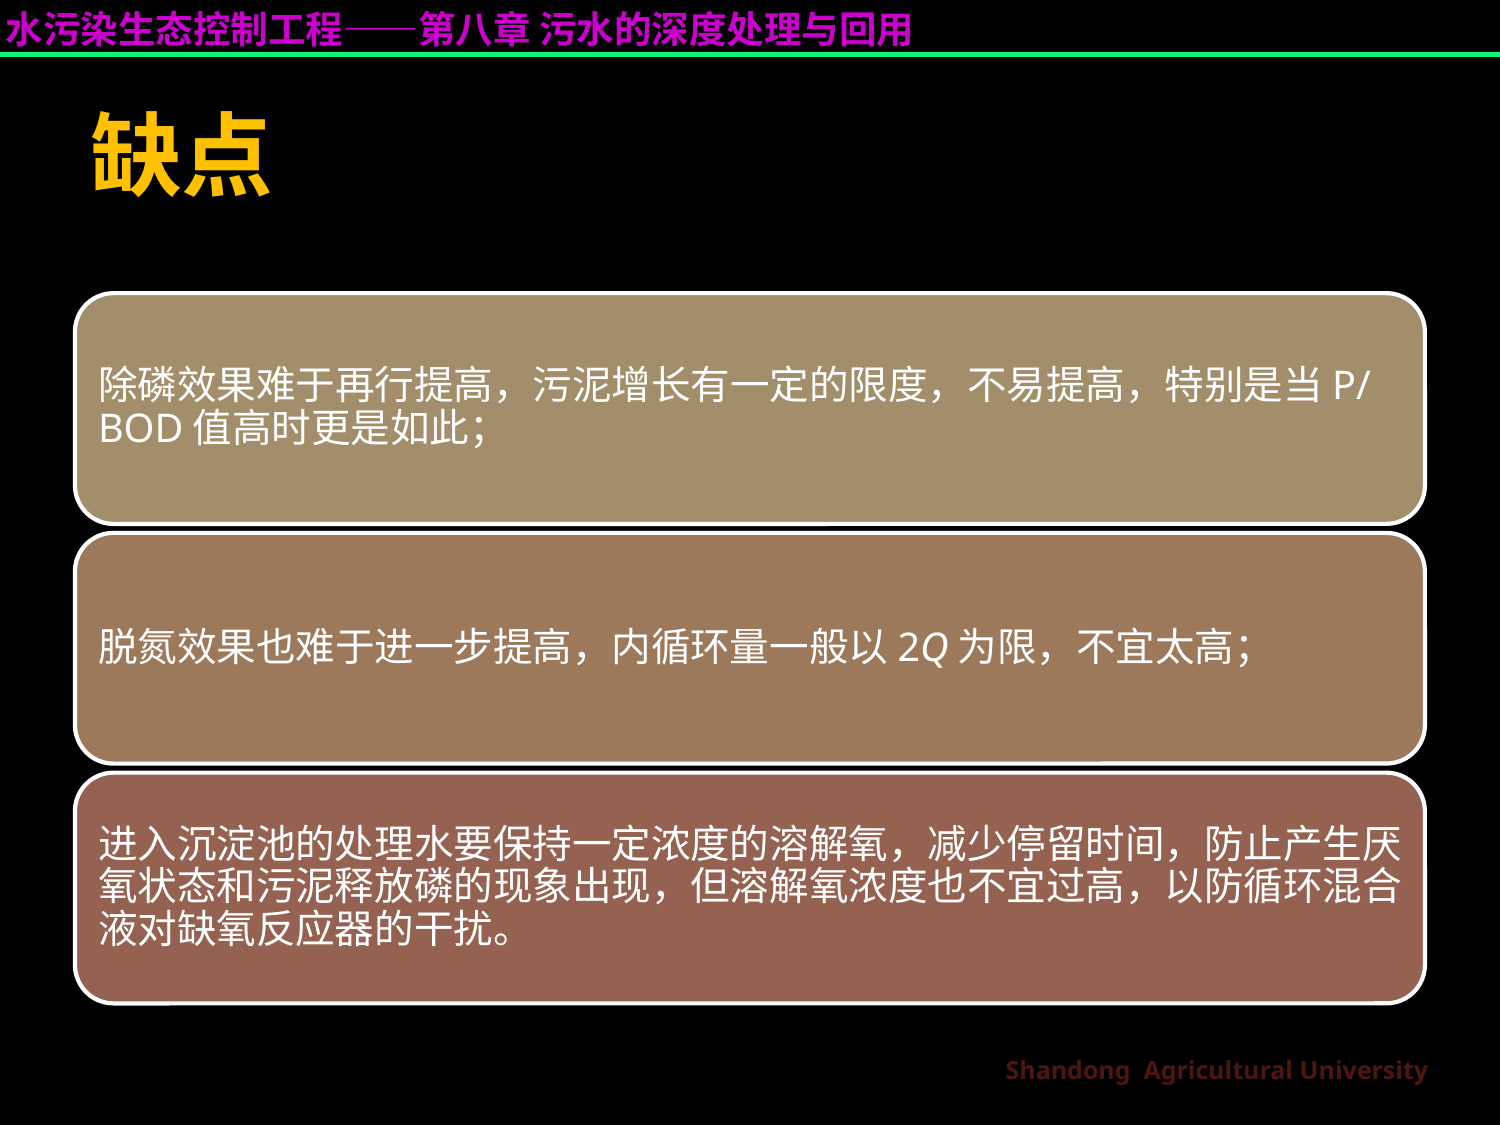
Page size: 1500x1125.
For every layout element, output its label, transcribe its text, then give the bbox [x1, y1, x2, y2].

title 缺点 [75, 59, 1425, 248]
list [74, 276, 1426, 1020]
